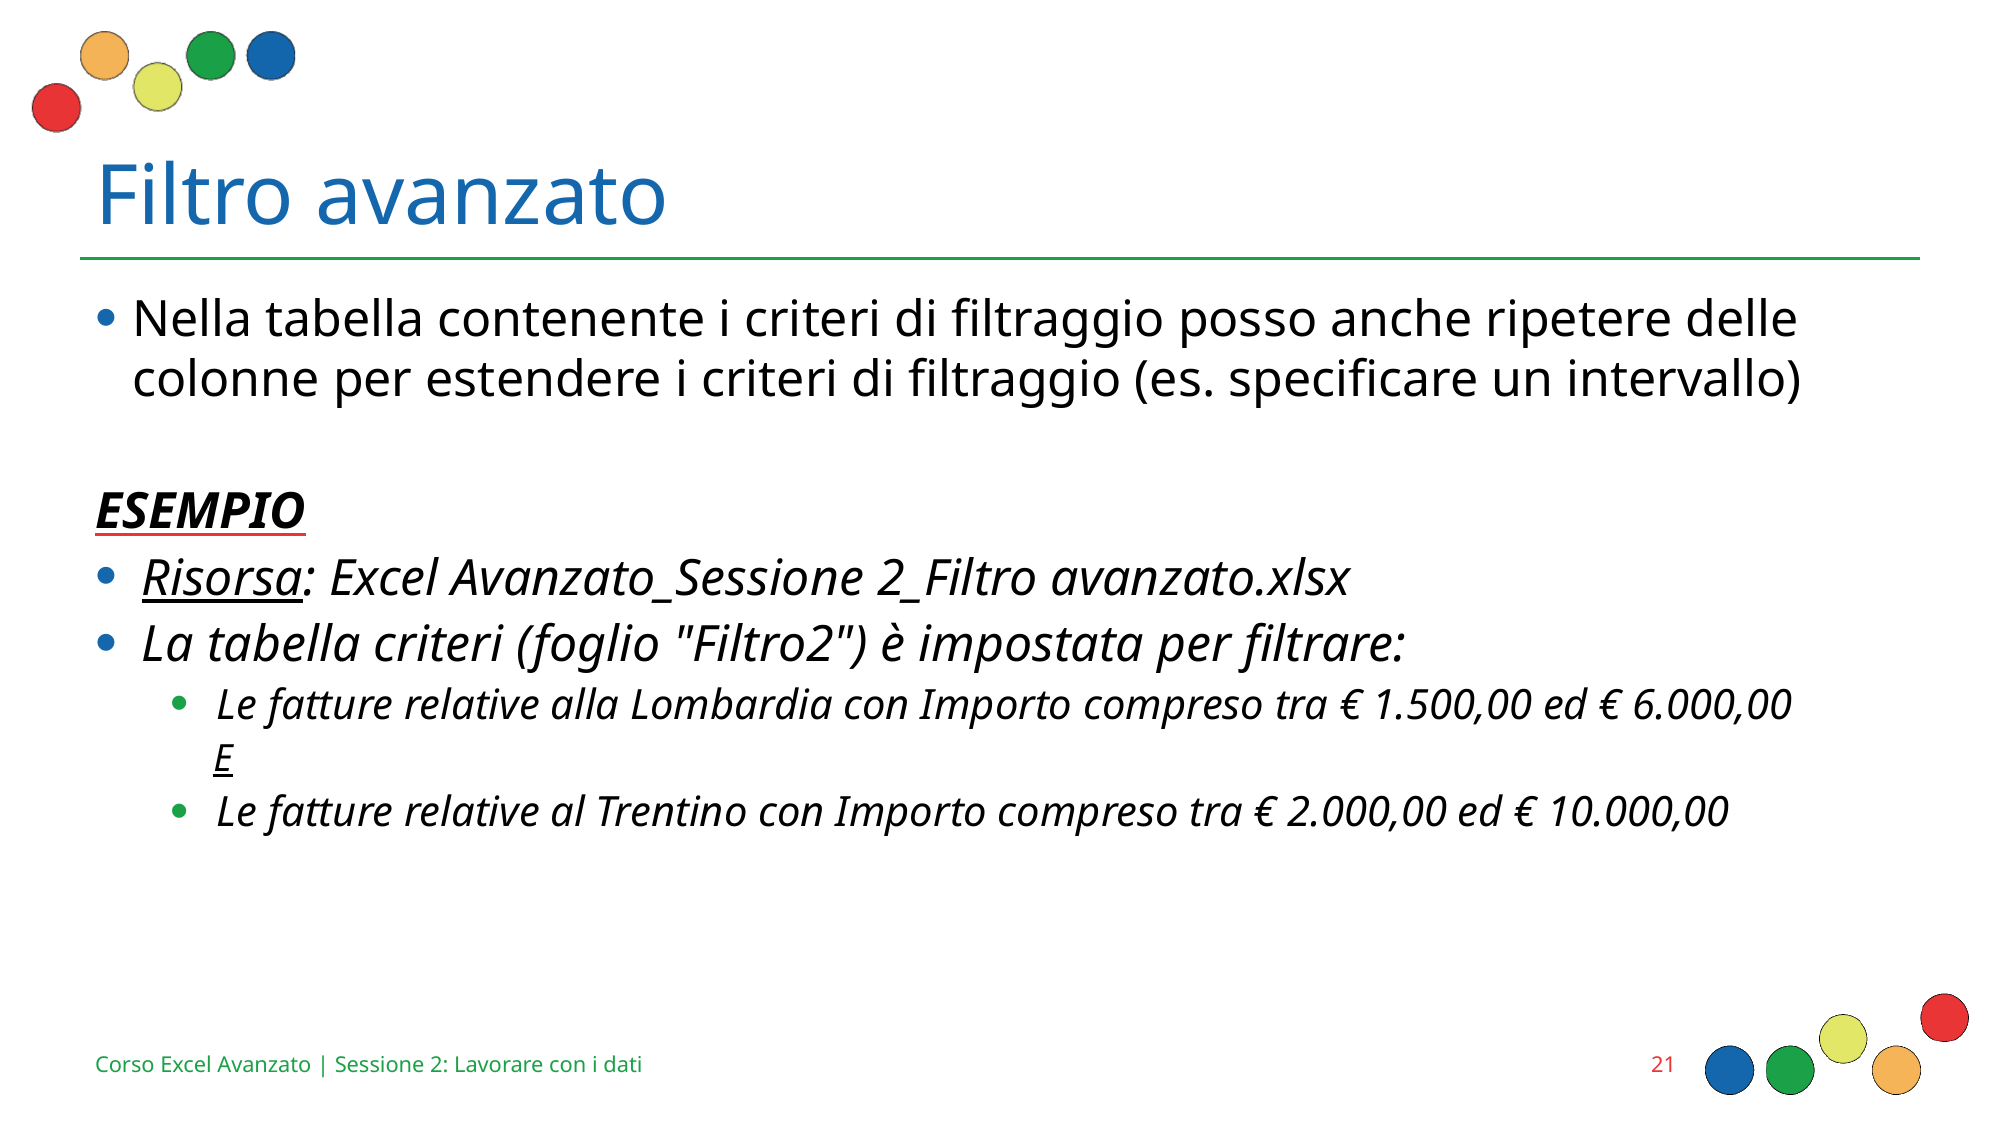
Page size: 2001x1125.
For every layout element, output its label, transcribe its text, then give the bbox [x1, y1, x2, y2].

title Filtro avanzato [80, 123, 1920, 259]
picture [1704, 990, 1971, 1096]
list Nella tabella contenente i criteri di filtraggio posso anche ripetere delle colonne per estendere i criteri di filtraggio (es. specificare un intervallo) ESEMPIO Risorsa: Excel Avanzato_Sessione 2_Filtro avanzato.xlsx La tabella criteri (foglio "Filtro2") è impostata per filtrare: Le fatture relative alla Lombardia con Importo compreso tra € 1.500,00 ed € 6.000,00 E Le fatture relative al Trentino con Importo compreso tra € 2.000,00 ed € 10.000,00 [80, 278, 1920, 1011]
slide_number 21 [1583, 1035, 1692, 1096]
footer Corso Excel Avanzato | Sessione 2: Lavorare con i dati [80, 1035, 1571, 1096]
picture [29, 30, 295, 135]
